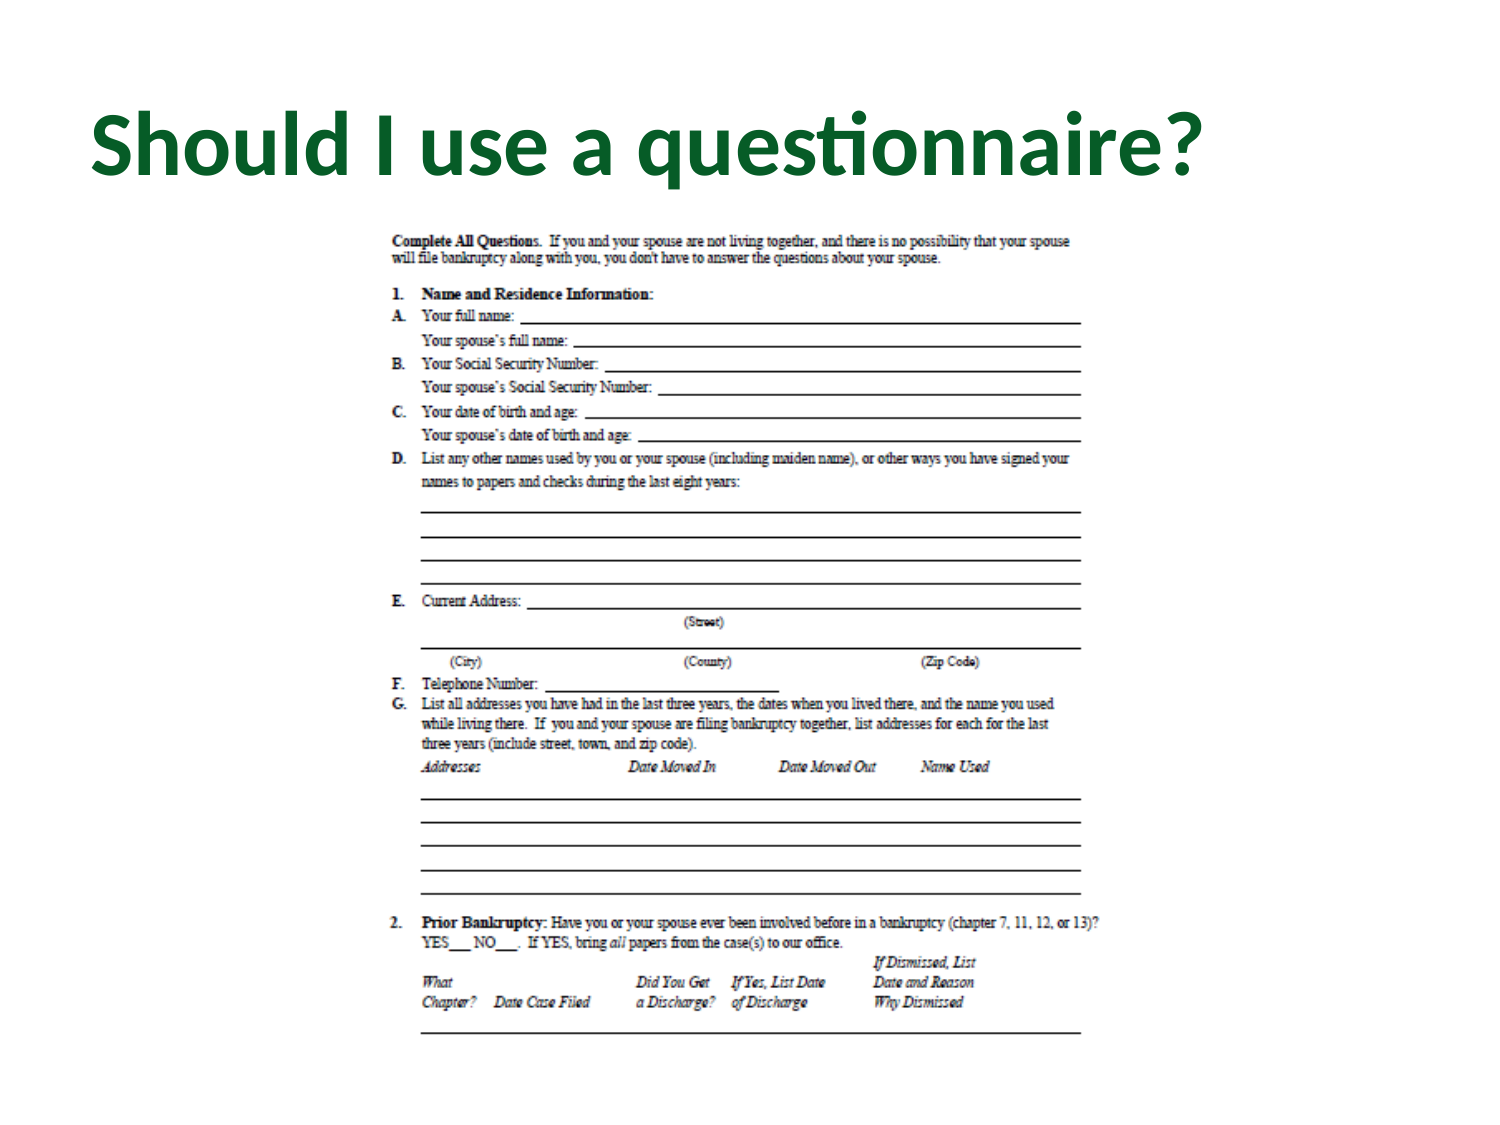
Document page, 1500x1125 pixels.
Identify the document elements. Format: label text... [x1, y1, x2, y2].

title Should I use a questionnaire? [75, 45, 1425, 233]
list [373, 207, 1120, 1082]
